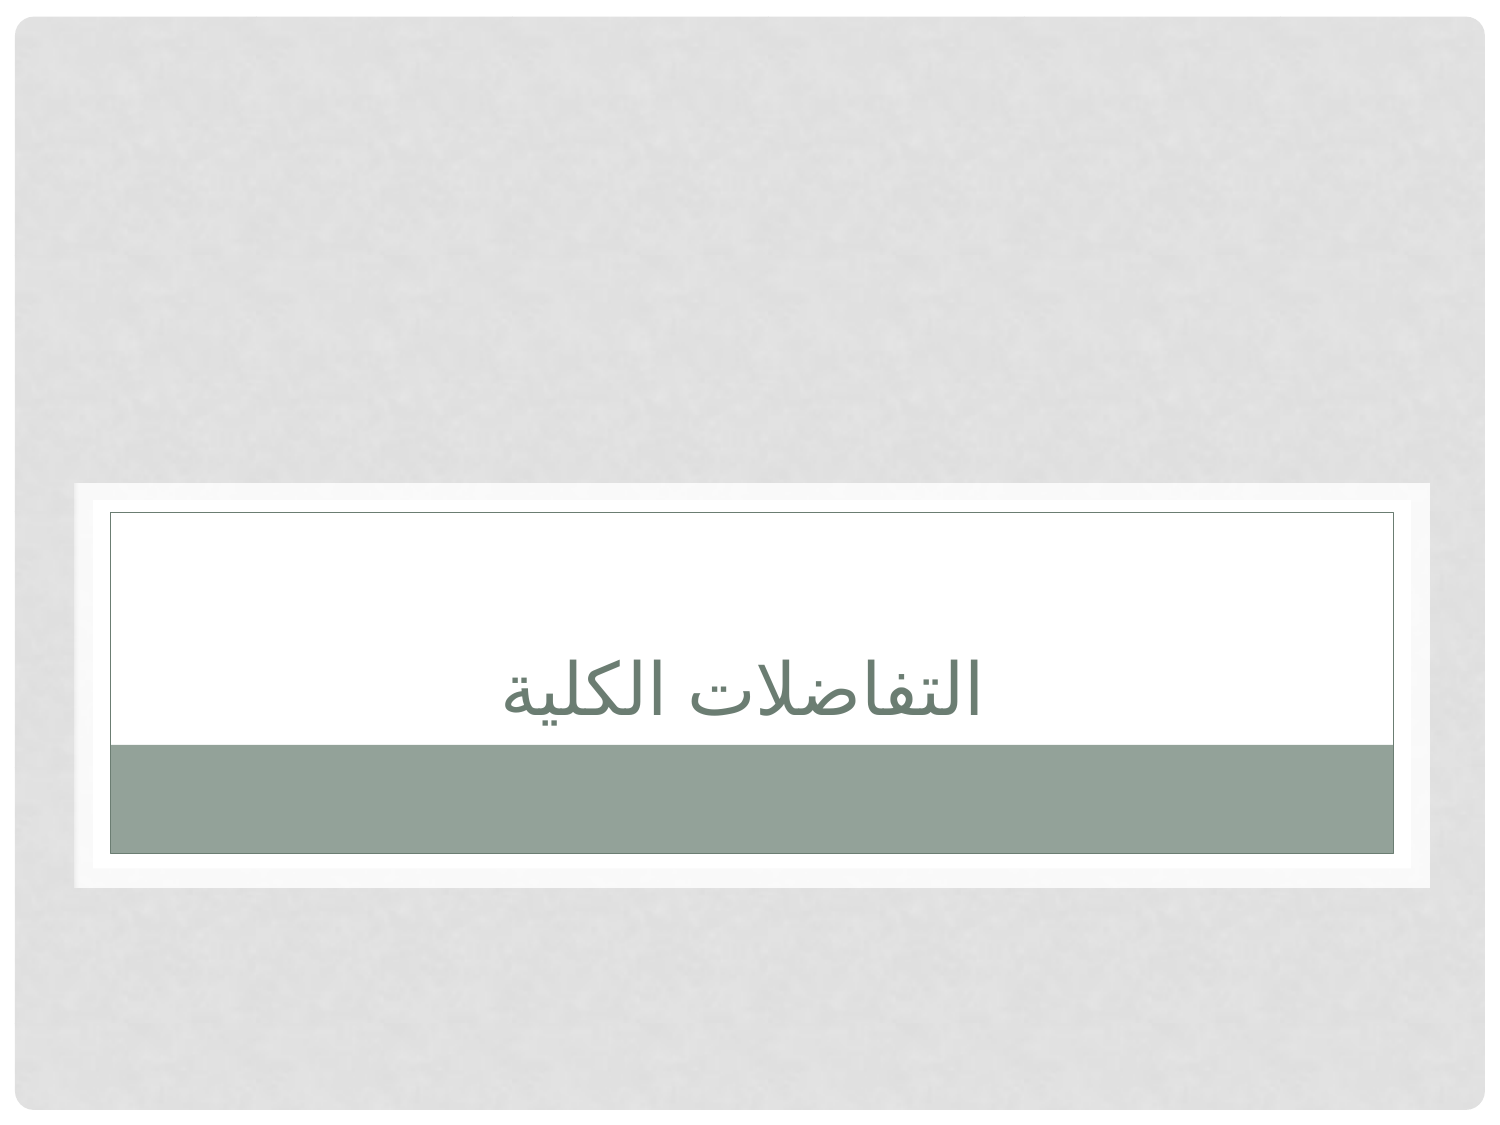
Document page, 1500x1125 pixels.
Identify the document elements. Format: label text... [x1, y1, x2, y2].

title التفاضلات الكلية [120, 525, 1384, 738]
